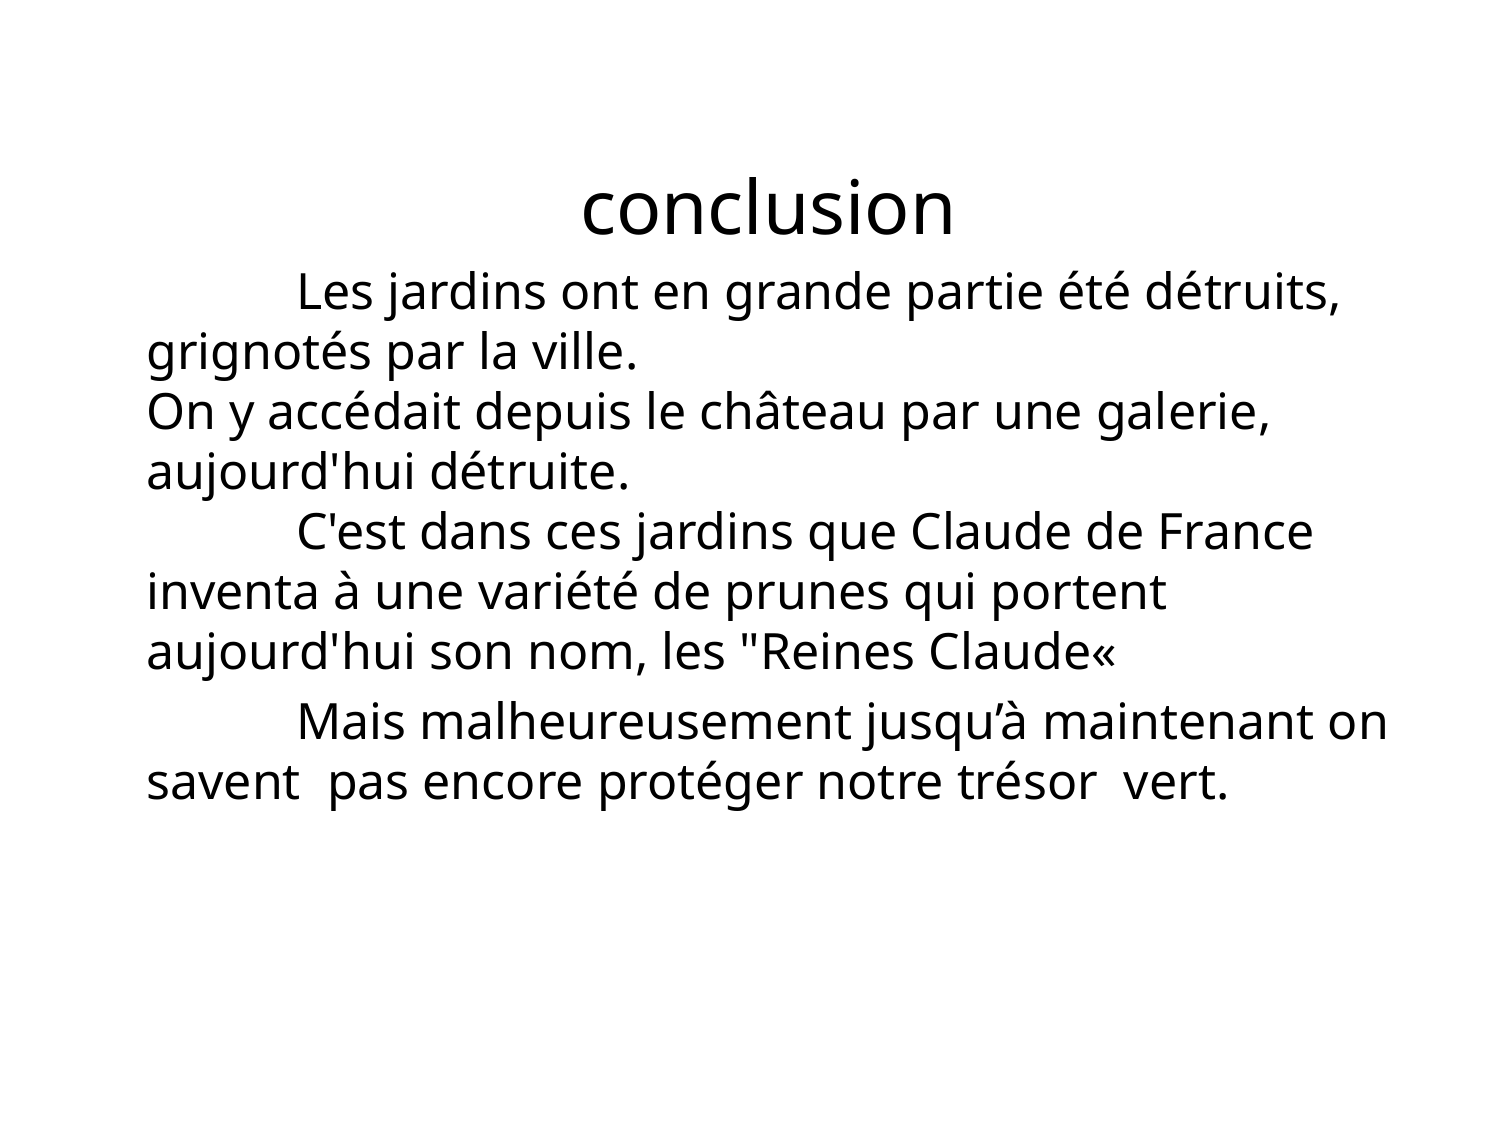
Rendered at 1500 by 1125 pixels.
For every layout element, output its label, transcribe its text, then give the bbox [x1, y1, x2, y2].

list conclusion Les jardins ont en grande partie été détruits, grignotés par la ville. On y accédait depuis le château par une galerie, aujourd'hui détruite. C'est dans ces jardins que Claude de France inventa à une variété de prunes qui portent aujourd'hui son nom, les "Reines Claude« Mais malheureusement jusqu’à maintenant on savent pas encore protéger notre trésor vert. [75, 152, 1425, 1005]
